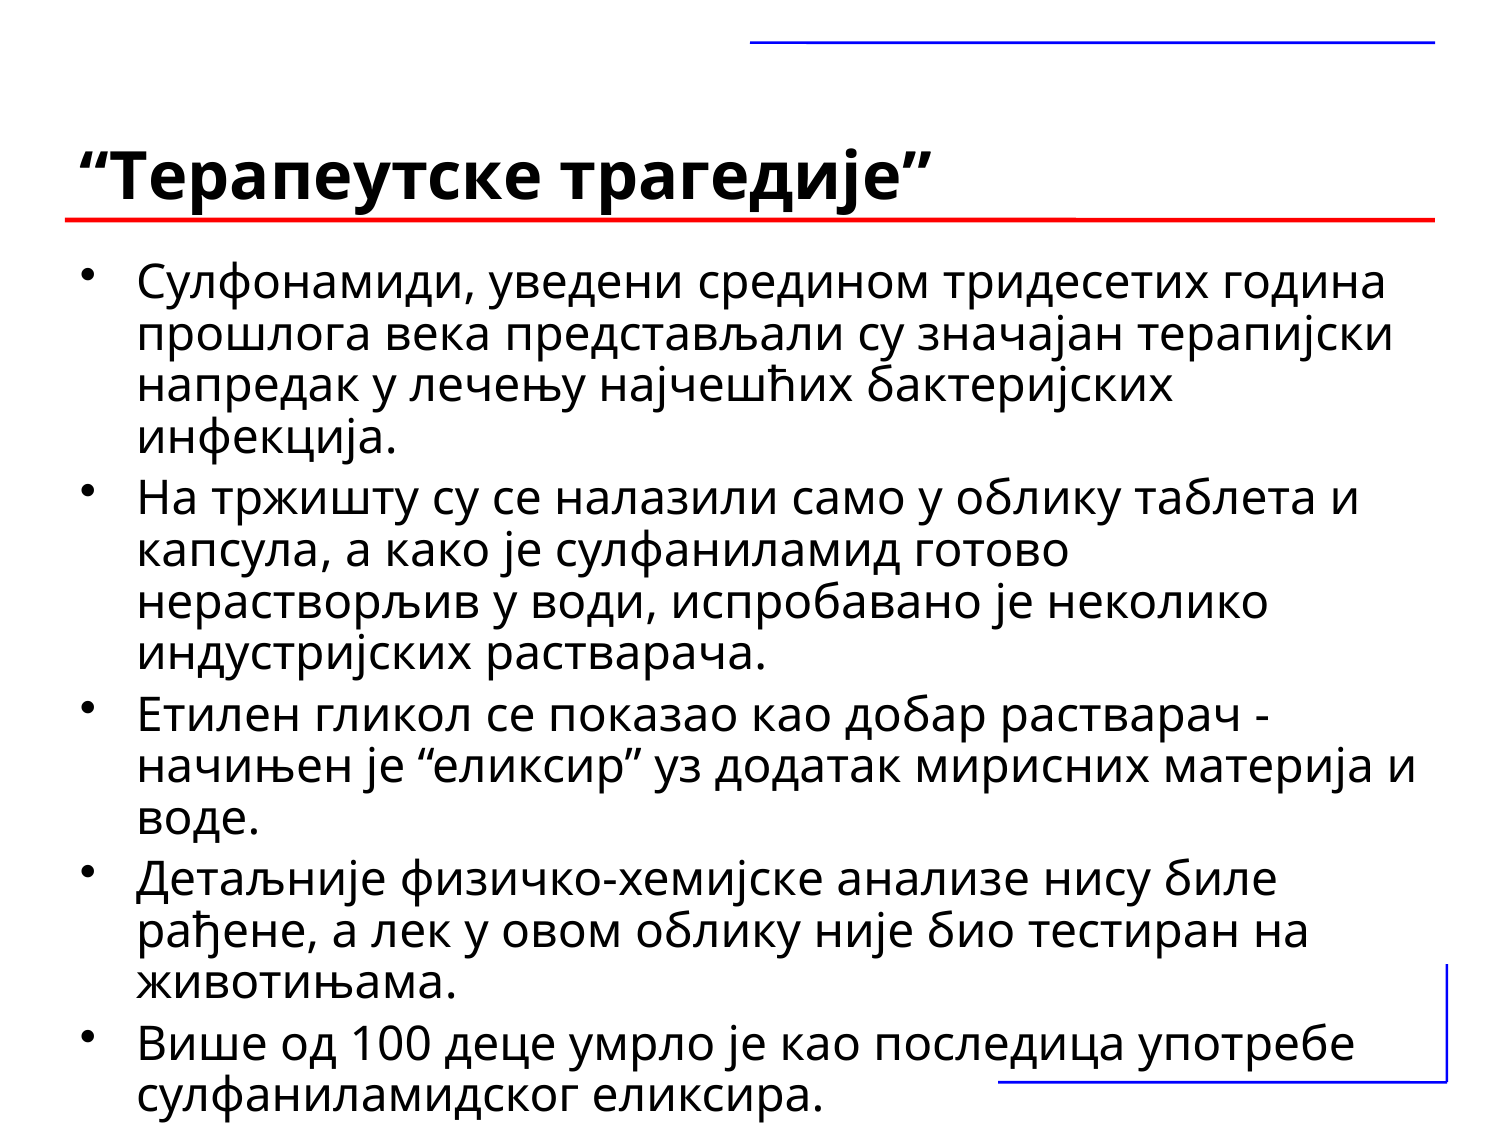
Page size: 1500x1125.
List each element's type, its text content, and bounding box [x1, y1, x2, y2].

title “Терапеутске трагедије” [64, 74, 1416, 221]
list Сулфонамиди, уведени средином тридесетих година прошлога века представљали су значајан терапијски напредак у лечењу најчешћих бактеријских инфекција. На тржишту су се налазили само у облику таблета и капсула, а како је сулфаниламид готово нерастворљив у води, испробавано је неколико индустријских растварача. Етилен гликол се показао као добар растварач - начињен је “еликсир” уз додатак мирисних материја и воде. Детаљније физичко-хемијске анализе нису биле рађене, а лек у овом облику није био тестиран на животињама. Више од 100 деце умрло је као последица употребе сулфаниламидског еликсира. Данас се етилен гликол користи у аутомобилској индустрији (као антифриз, расхладна течност) [64, 249, 1436, 1095]
